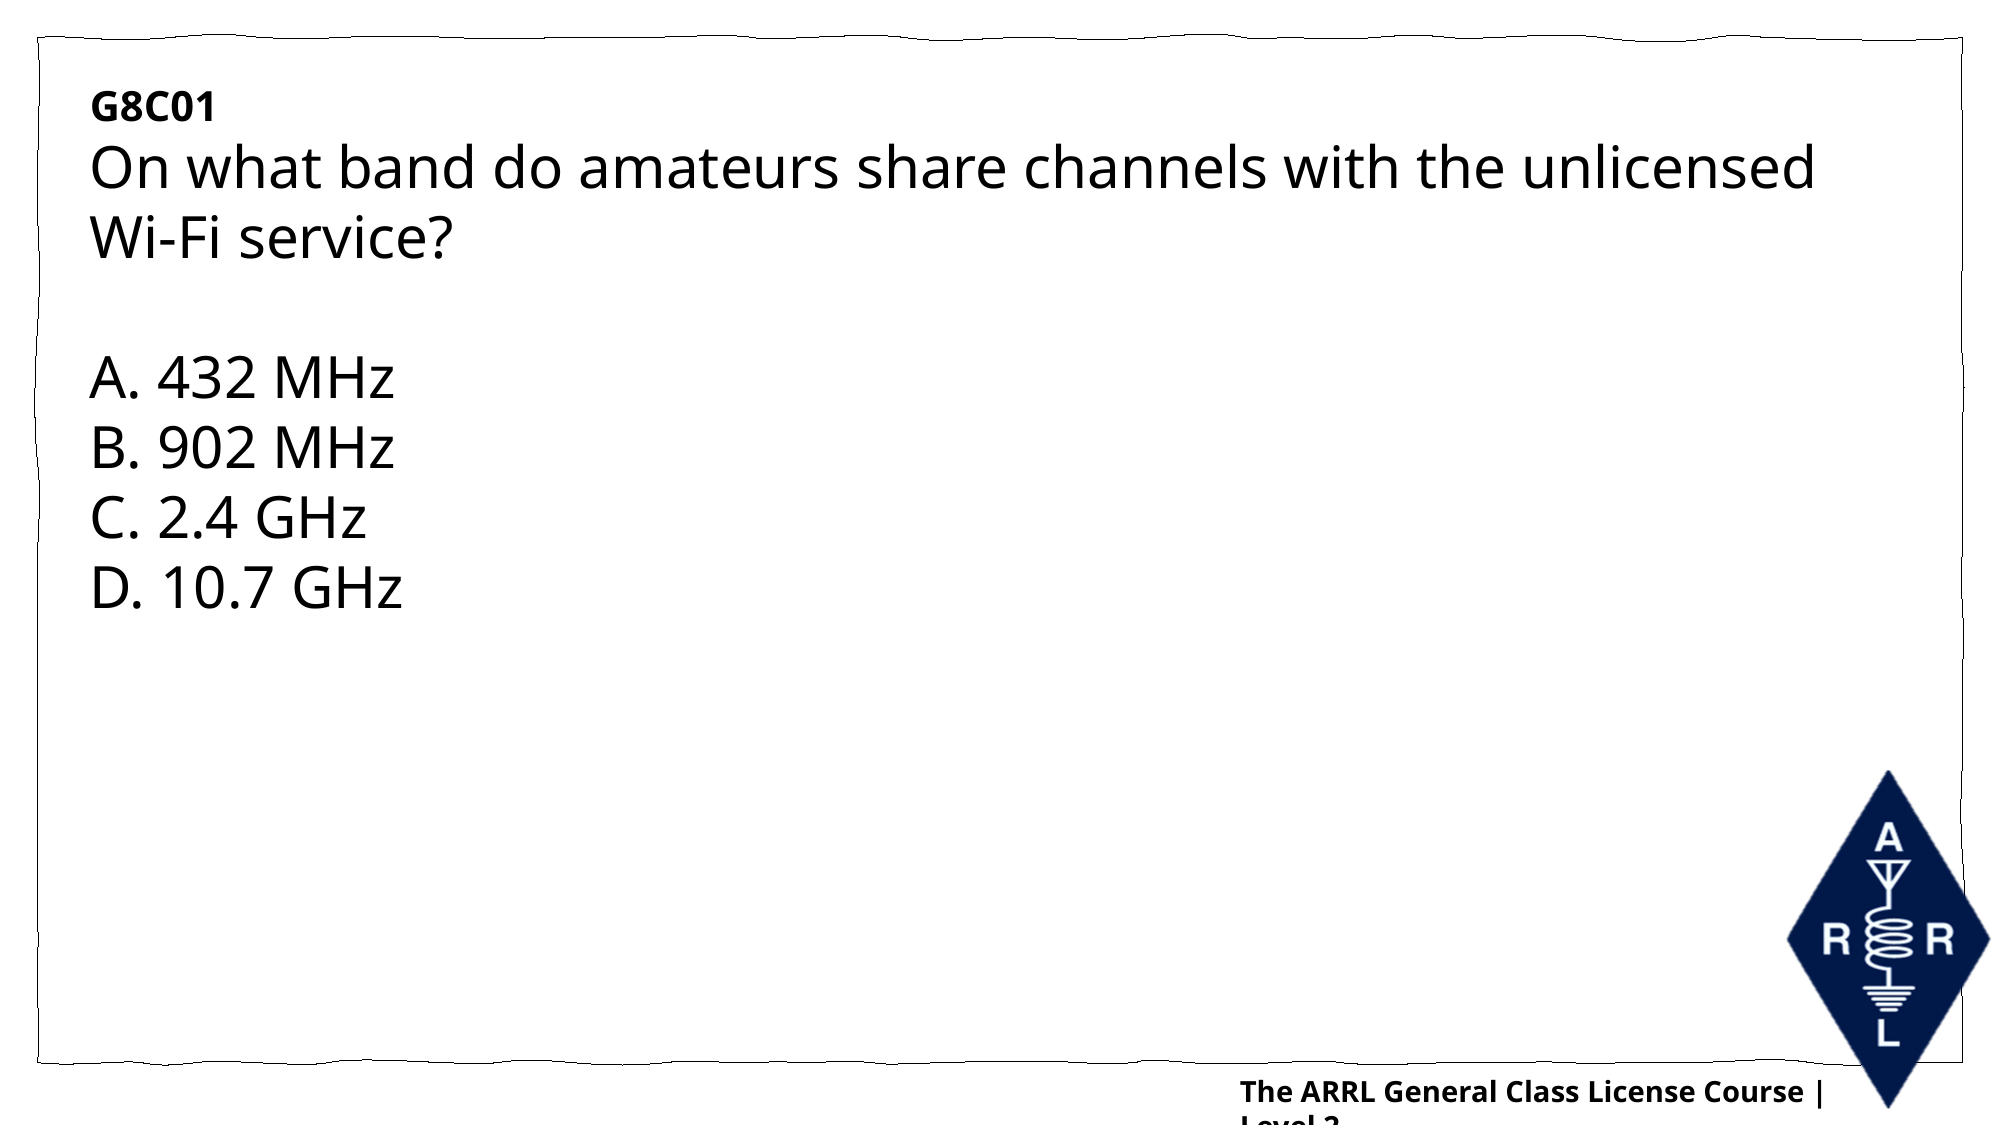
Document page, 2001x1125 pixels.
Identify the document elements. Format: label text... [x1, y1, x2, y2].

picture [1773, 752, 1999, 1125]
text_box G8C01 On what band do amateurs share channels with the unlicensed Wi-Fi service? A. 432 MHz B. 902 MHz C. 2.4 GHz D. 10.7 GHz [75, 72, 1850, 678]
